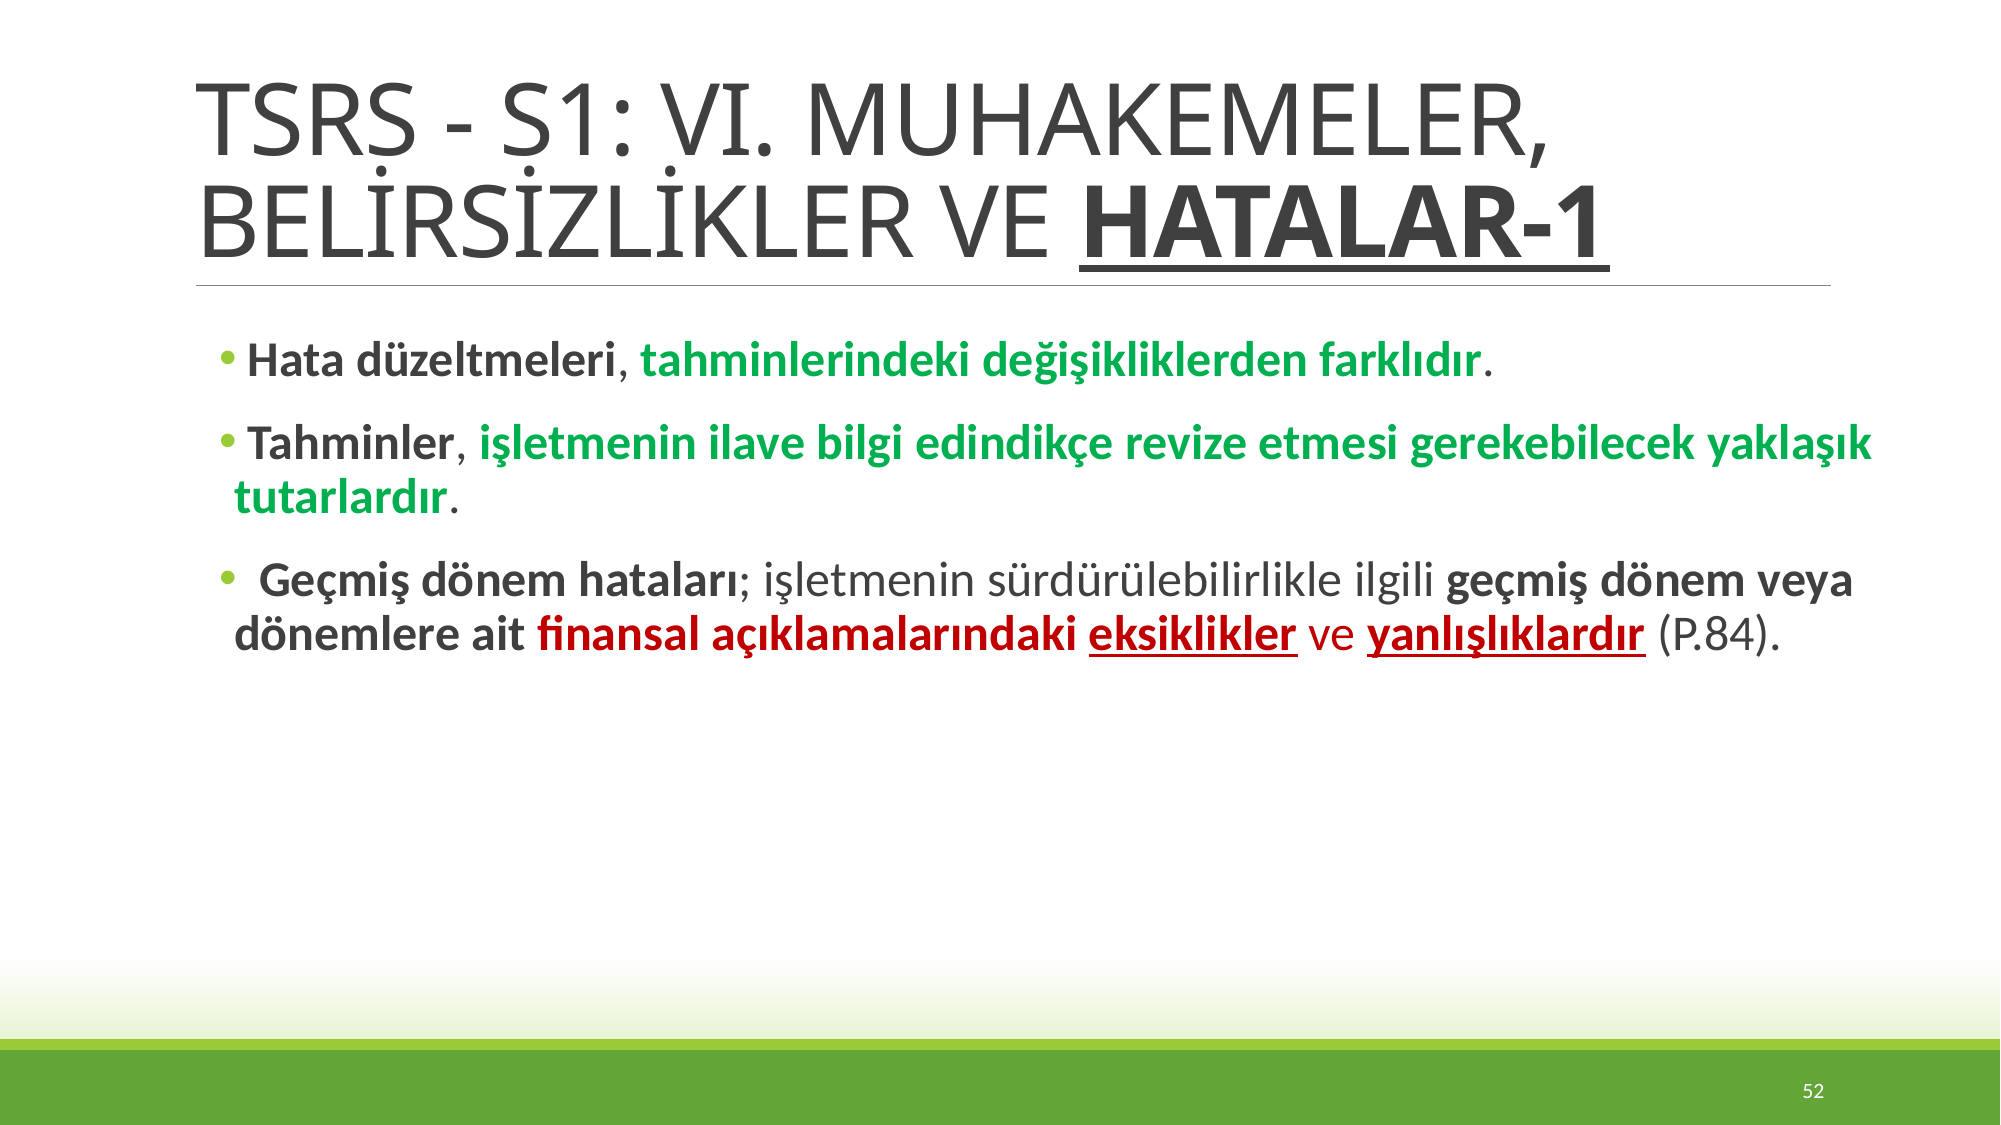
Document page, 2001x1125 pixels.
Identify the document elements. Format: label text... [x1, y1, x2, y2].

list Hata düzeltmeleri, tahminlerindeki değişikliklerden farklıdır. Tahminler, işletmenin ilave bilgi edindikçe revize etmesi gerekebilecek yaklaşık tutarlardır. Geçmiş dönem hataları; işletmenin sürdürülebilirlikle ilgili geçmiş dönem veya dönemlere ait finansal açıklamalarındaki eksiklikler ve yanlışlıklardır (P.84). [219, 325, 1885, 986]
title TSRS - S1: VI. MUHAKEMELER, BELİRSİZLİKLER VE HATALAR-1 [180, 47, 1830, 285]
slide_number 52 [1624, 1059, 1840, 1120]
